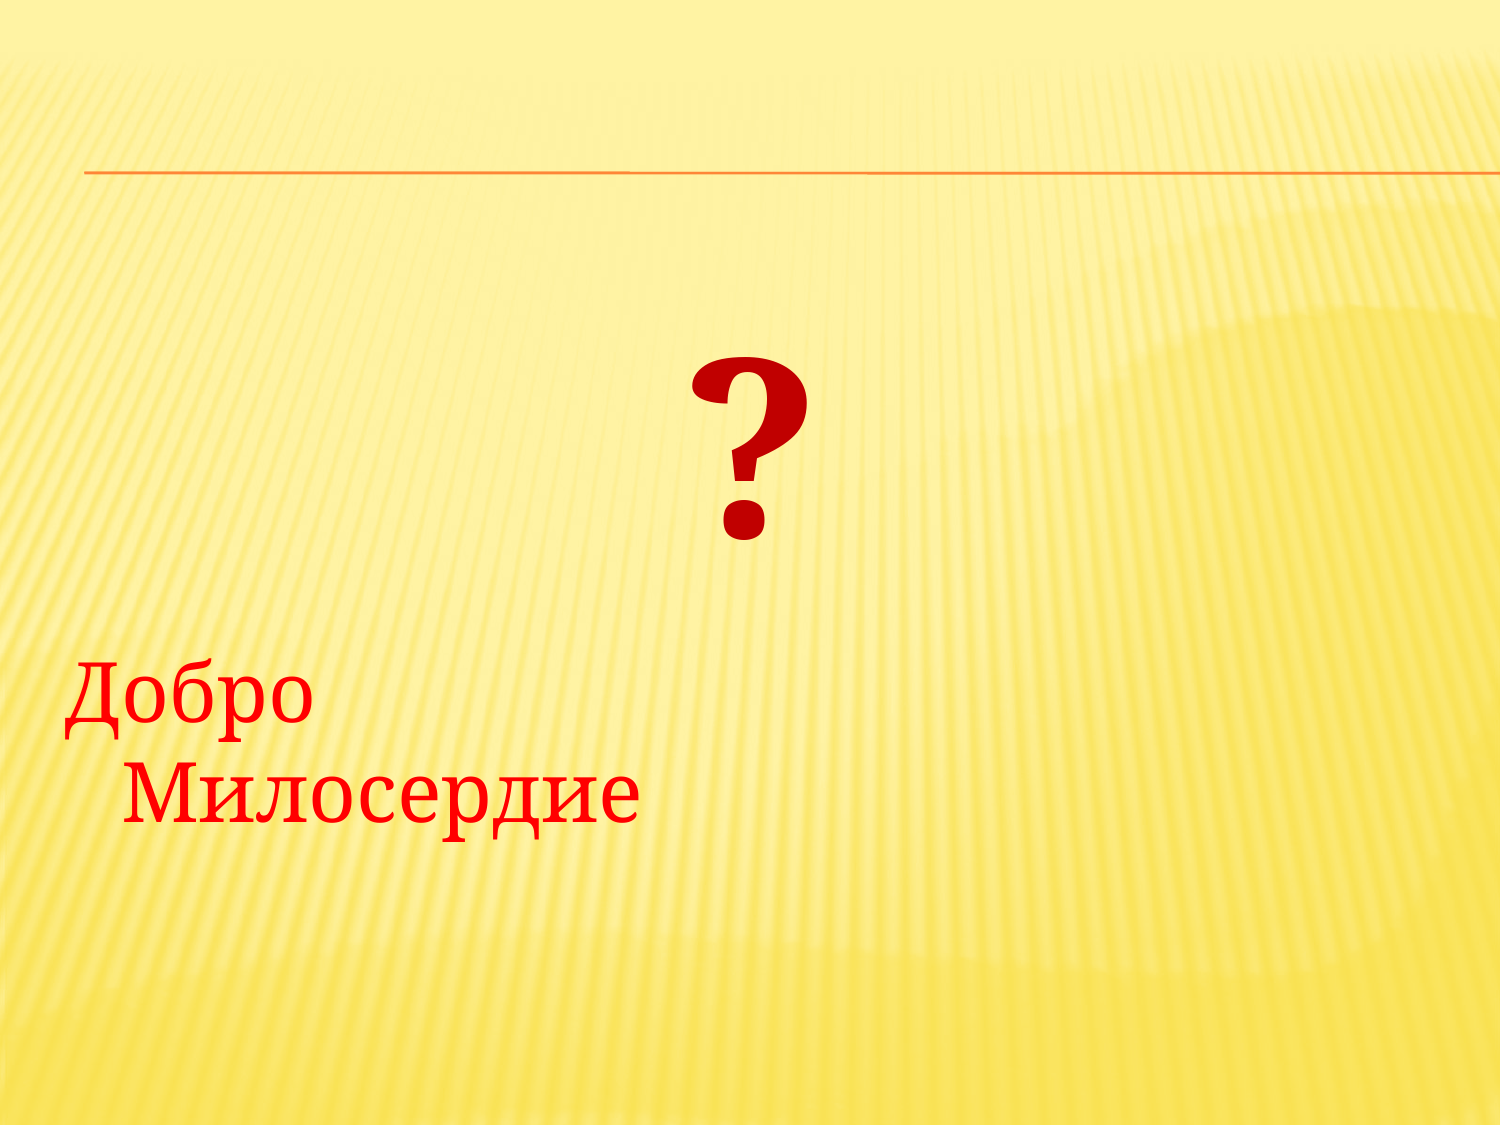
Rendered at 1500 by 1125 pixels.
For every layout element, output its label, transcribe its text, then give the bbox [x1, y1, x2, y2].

list Добро Милосердие [50, 254, 1475, 998]
text_box ? [668, 281, 836, 597]
